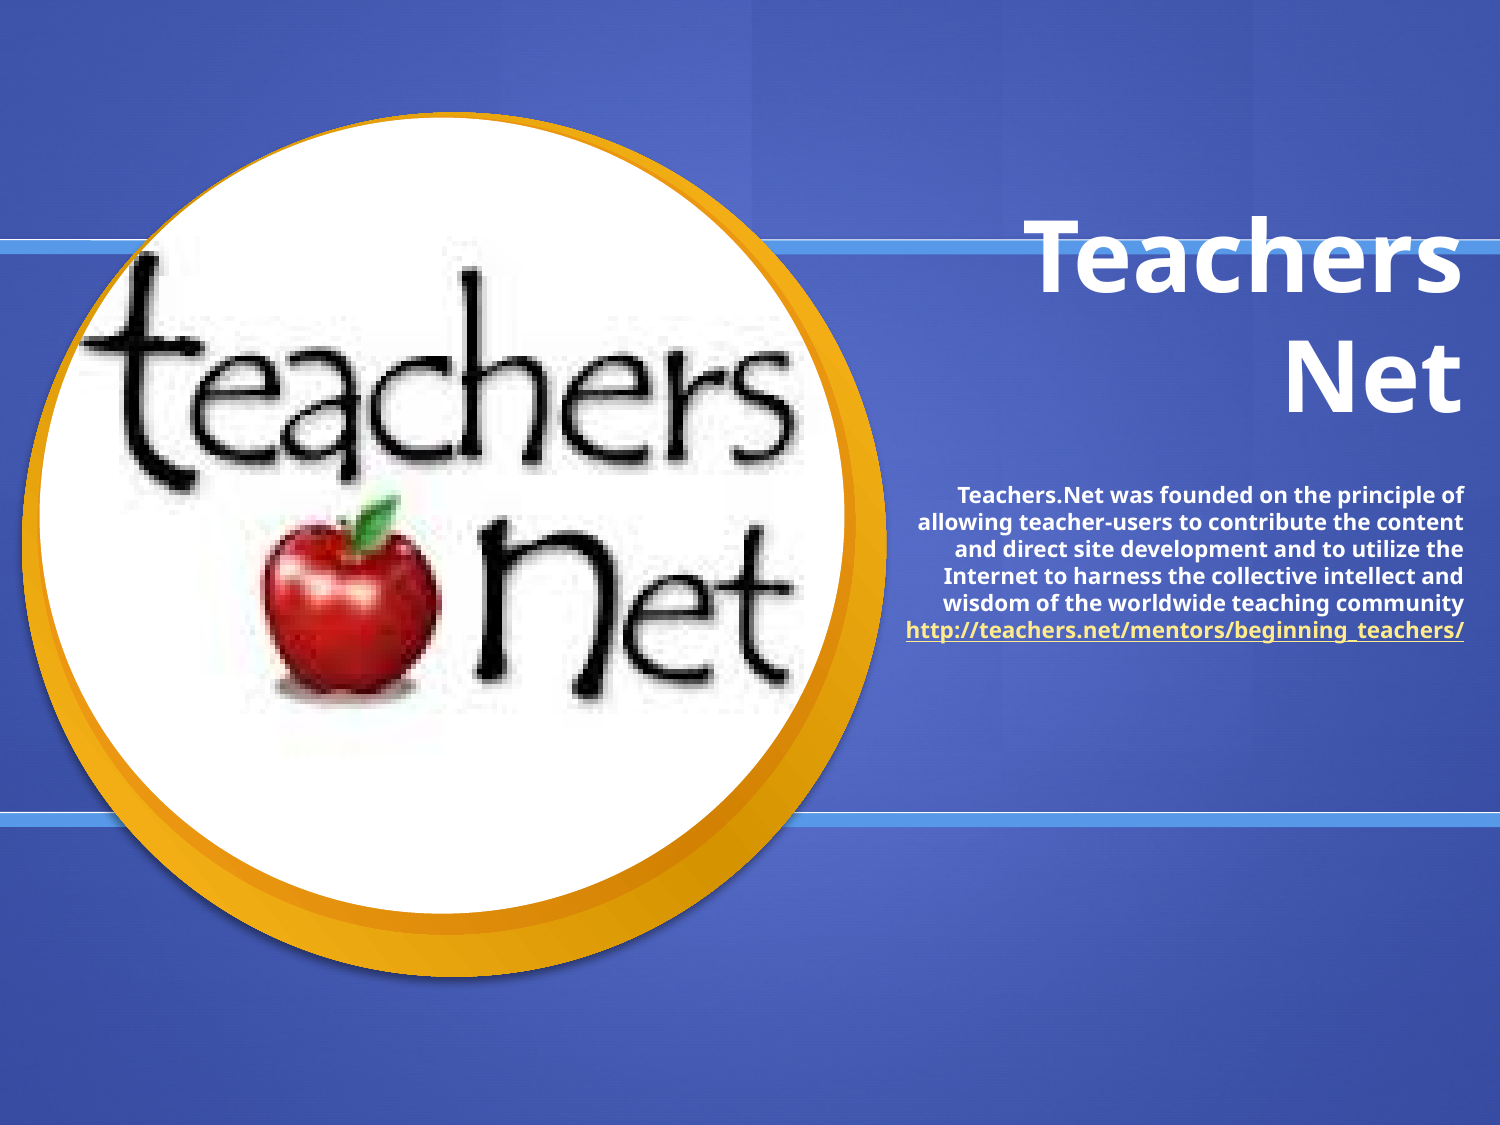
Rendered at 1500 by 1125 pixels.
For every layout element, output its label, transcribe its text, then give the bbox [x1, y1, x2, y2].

title Teachers Net [880, 258, 1480, 440]
picture [38, 116, 846, 915]
subtitle Teachers.Net was founded on the principle of allowing teacher-users to contribute the content and direct site development and to utilize the Internet to harness the collective intellect and wisdom of the worldwide teaching communityhttp://teachers.net/mentors/beginning_teachers/ [880, 473, 1480, 696]
